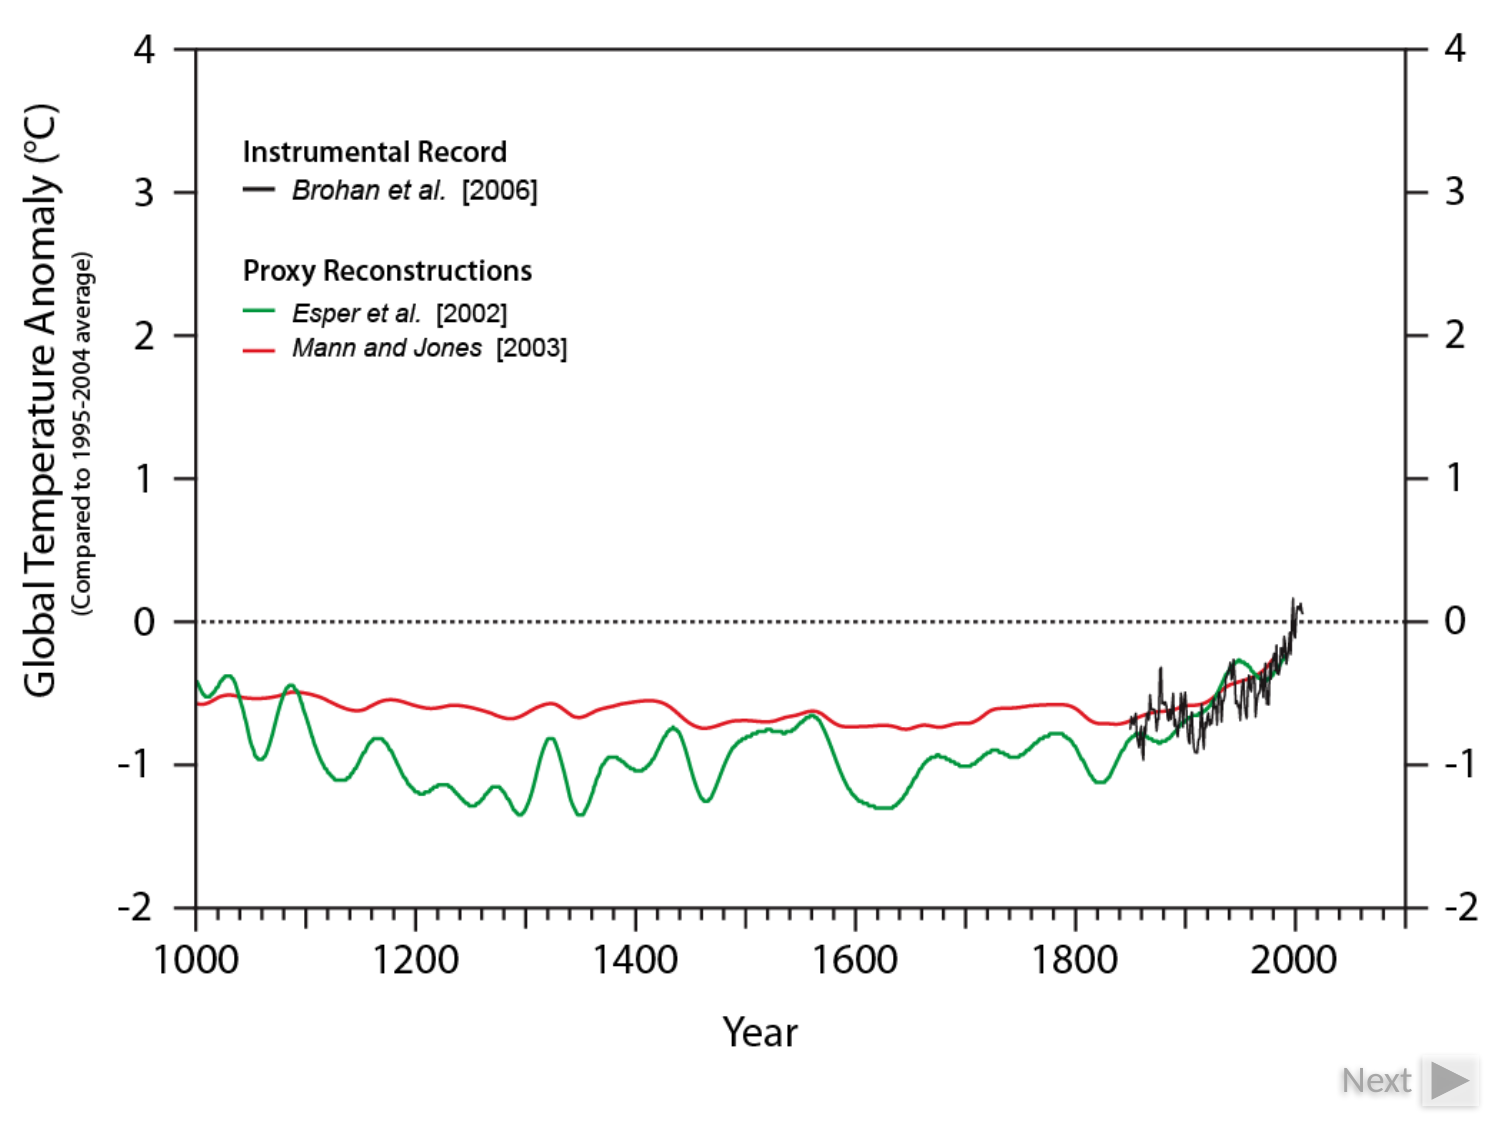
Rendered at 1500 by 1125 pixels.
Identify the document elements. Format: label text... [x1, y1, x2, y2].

text_box [1422, 1065, 1480, 1107]
text_box Next [1253, 1063, 1500, 1124]
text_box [0, 0, 1500, 1058]
